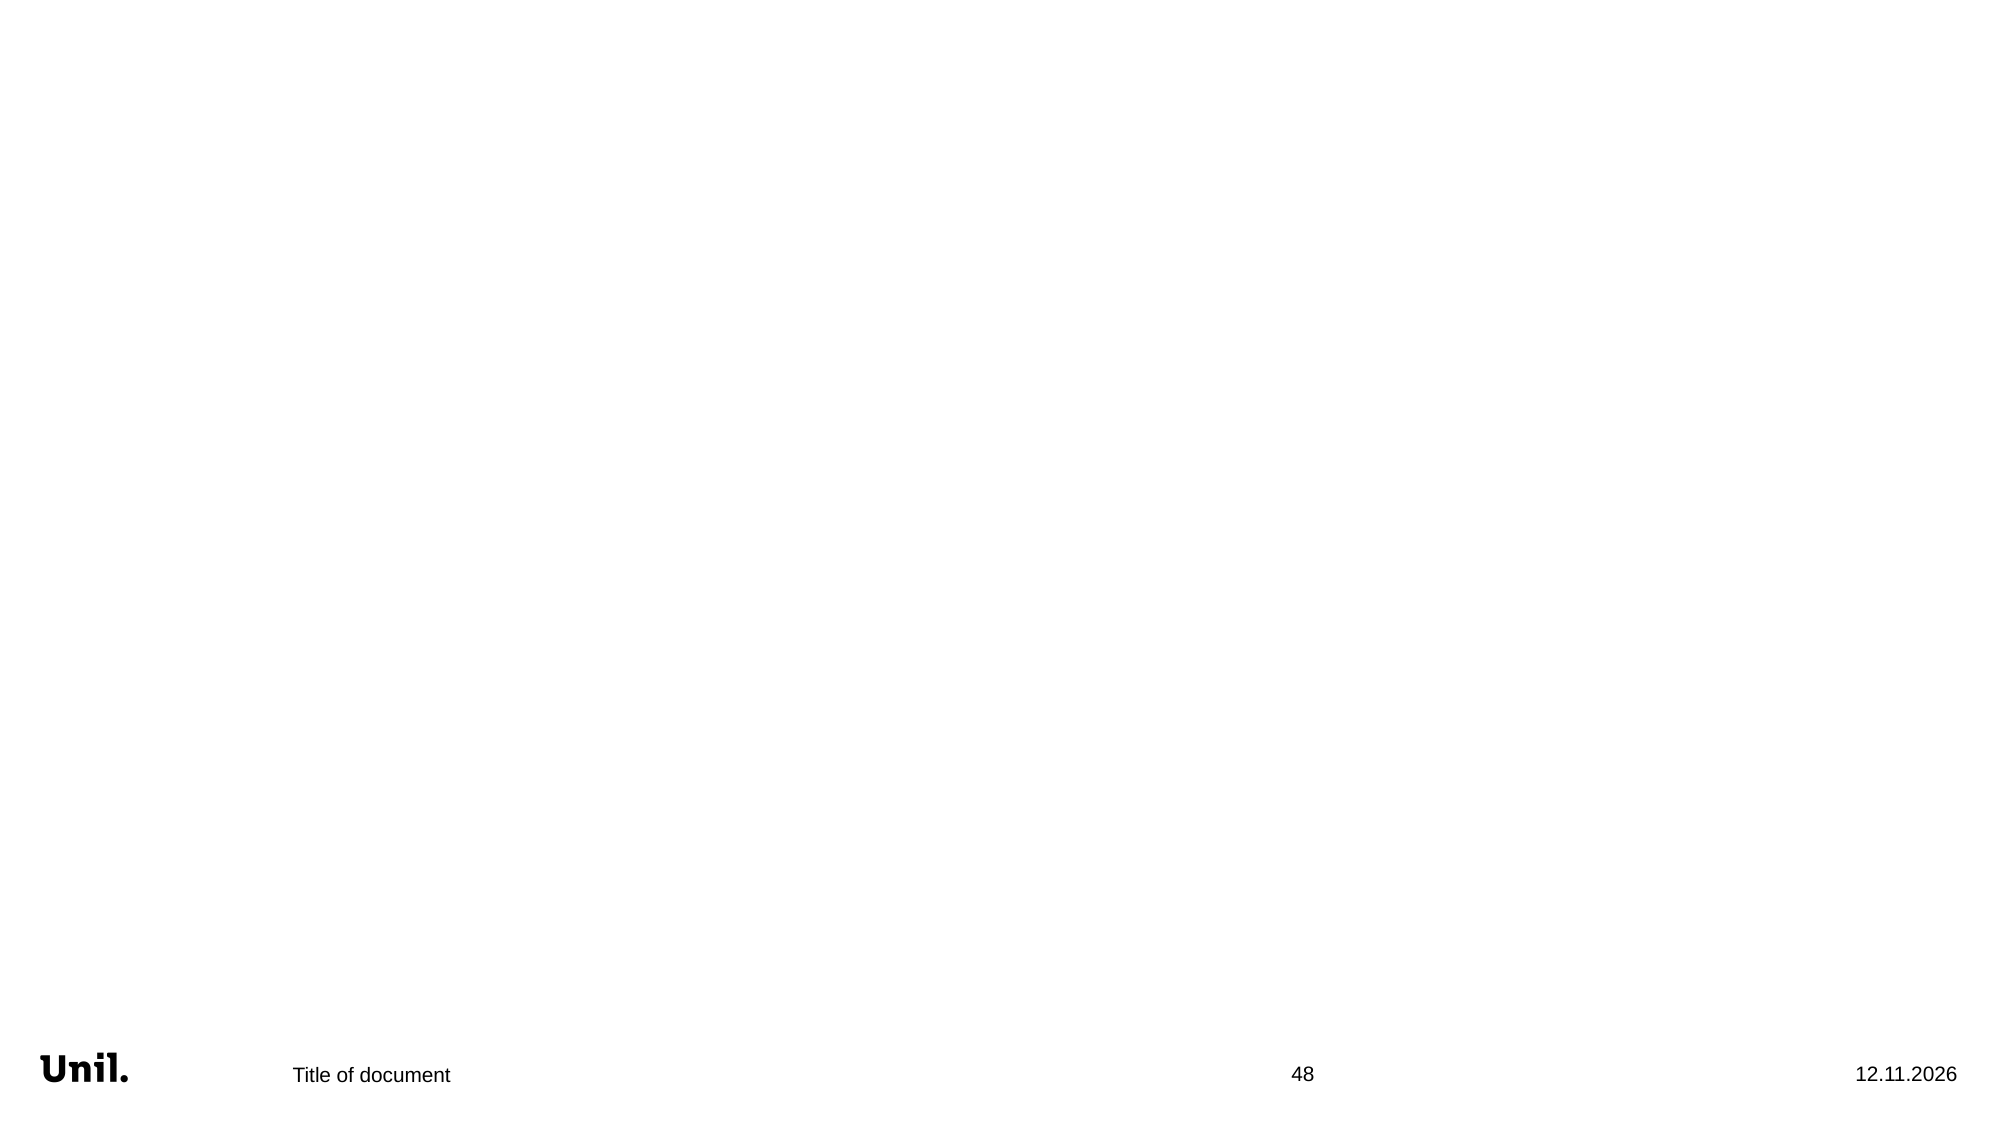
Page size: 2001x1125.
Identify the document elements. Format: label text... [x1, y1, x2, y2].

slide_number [1789, 1026, 1958, 1086]
footer Title of document [292, 1011, 1048, 1087]
slide_number 48 [1250, 1037, 1355, 1086]
picture [27, 1042, 141, 1095]
